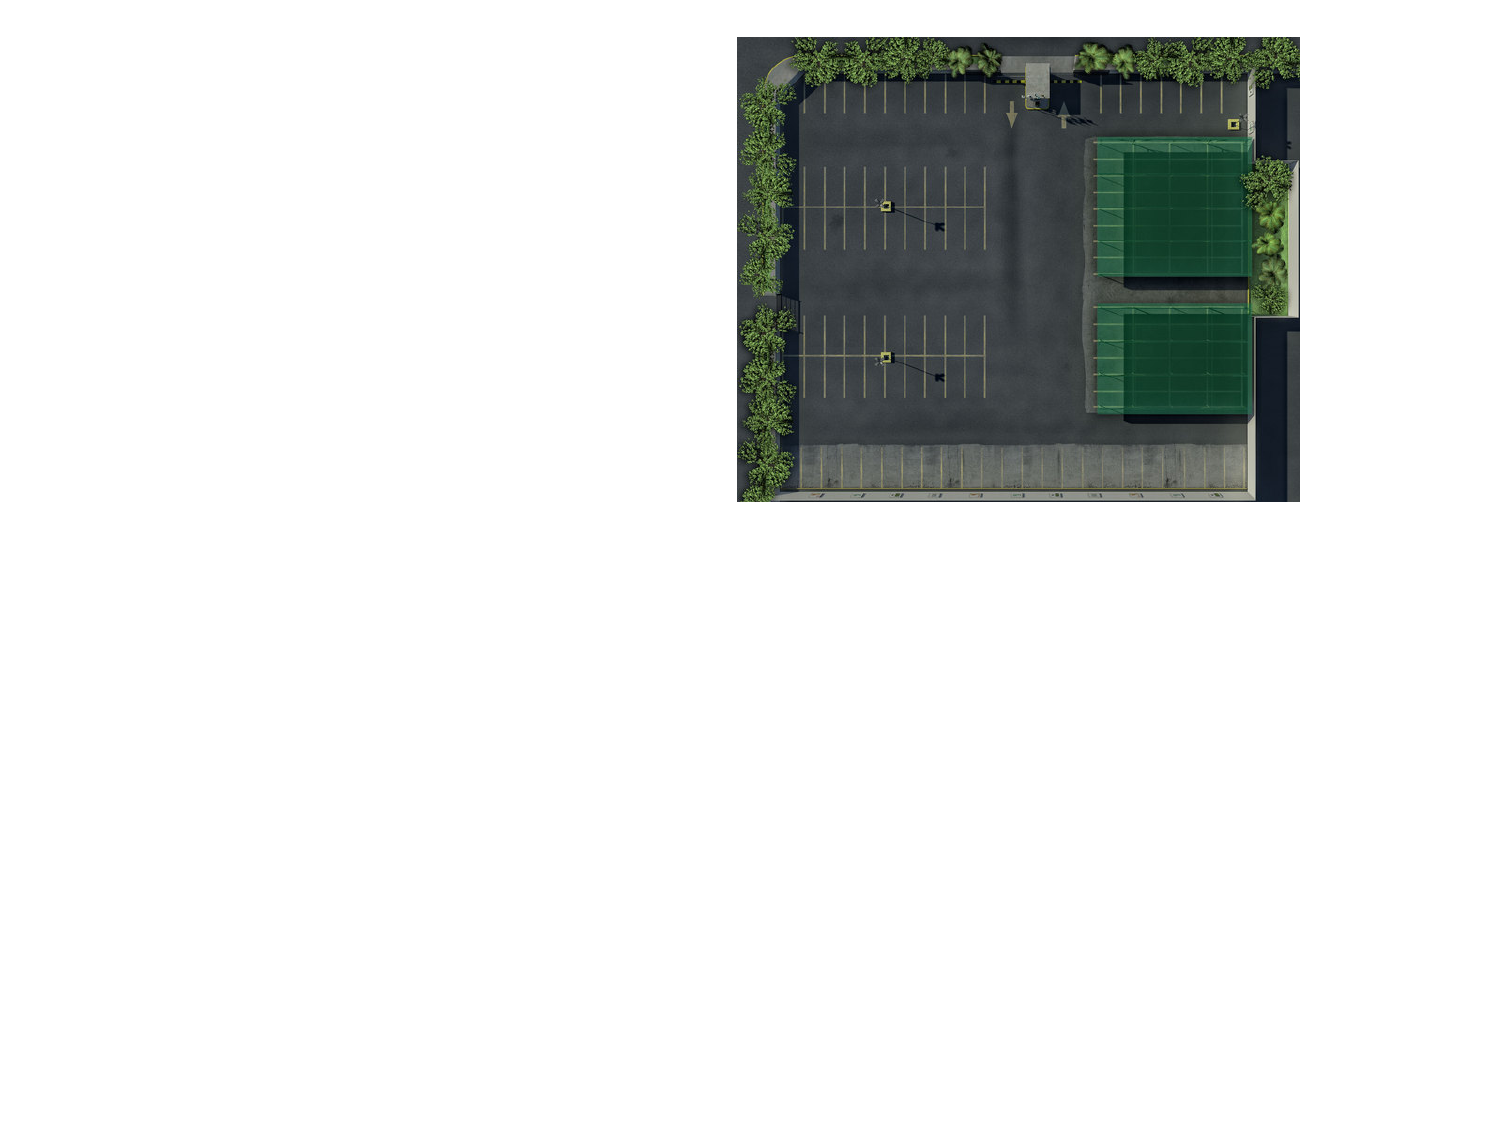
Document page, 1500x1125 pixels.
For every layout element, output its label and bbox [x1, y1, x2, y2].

picture [737, 37, 1301, 502]
